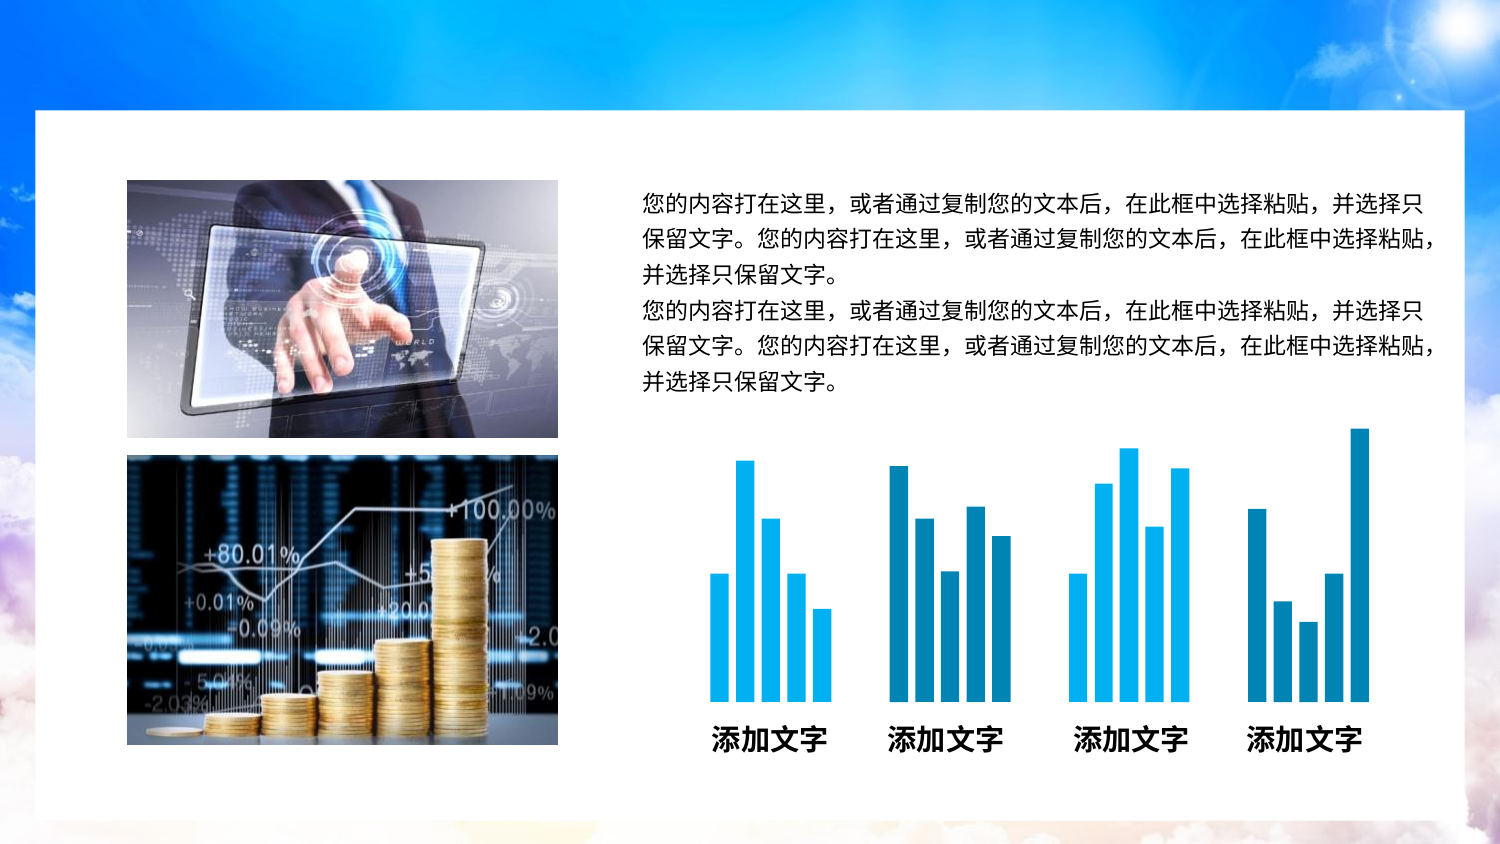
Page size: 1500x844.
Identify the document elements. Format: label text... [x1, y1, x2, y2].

picture [127, 180, 559, 439]
picture [0, 0, 1500, 844]
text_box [709, 428, 1370, 703]
text_box 添加文字 [872, 713, 1053, 764]
text_box 添加文字 [697, 713, 872, 764]
text_box 添加文字 [1058, 713, 1231, 764]
text_box 添加文字 [1231, 713, 1412, 764]
text_box 您的内容打在这里，或者通过复制您的文本后，在此框中选择粘贴，并选择只保留文字。您的内容打在这里，或者通过复制您的文本后，在此框中选择粘贴，并选择只保留文字。 您的内容打在这里，或者通过复制您的文本后，在此框中选择粘贴，并选择只保留文字。您的内容打在这里，或者通过复制您的文本后，在此框中选择粘贴，并选择只保留文字。 [627, 173, 1459, 403]
picture [127, 455, 559, 745]
